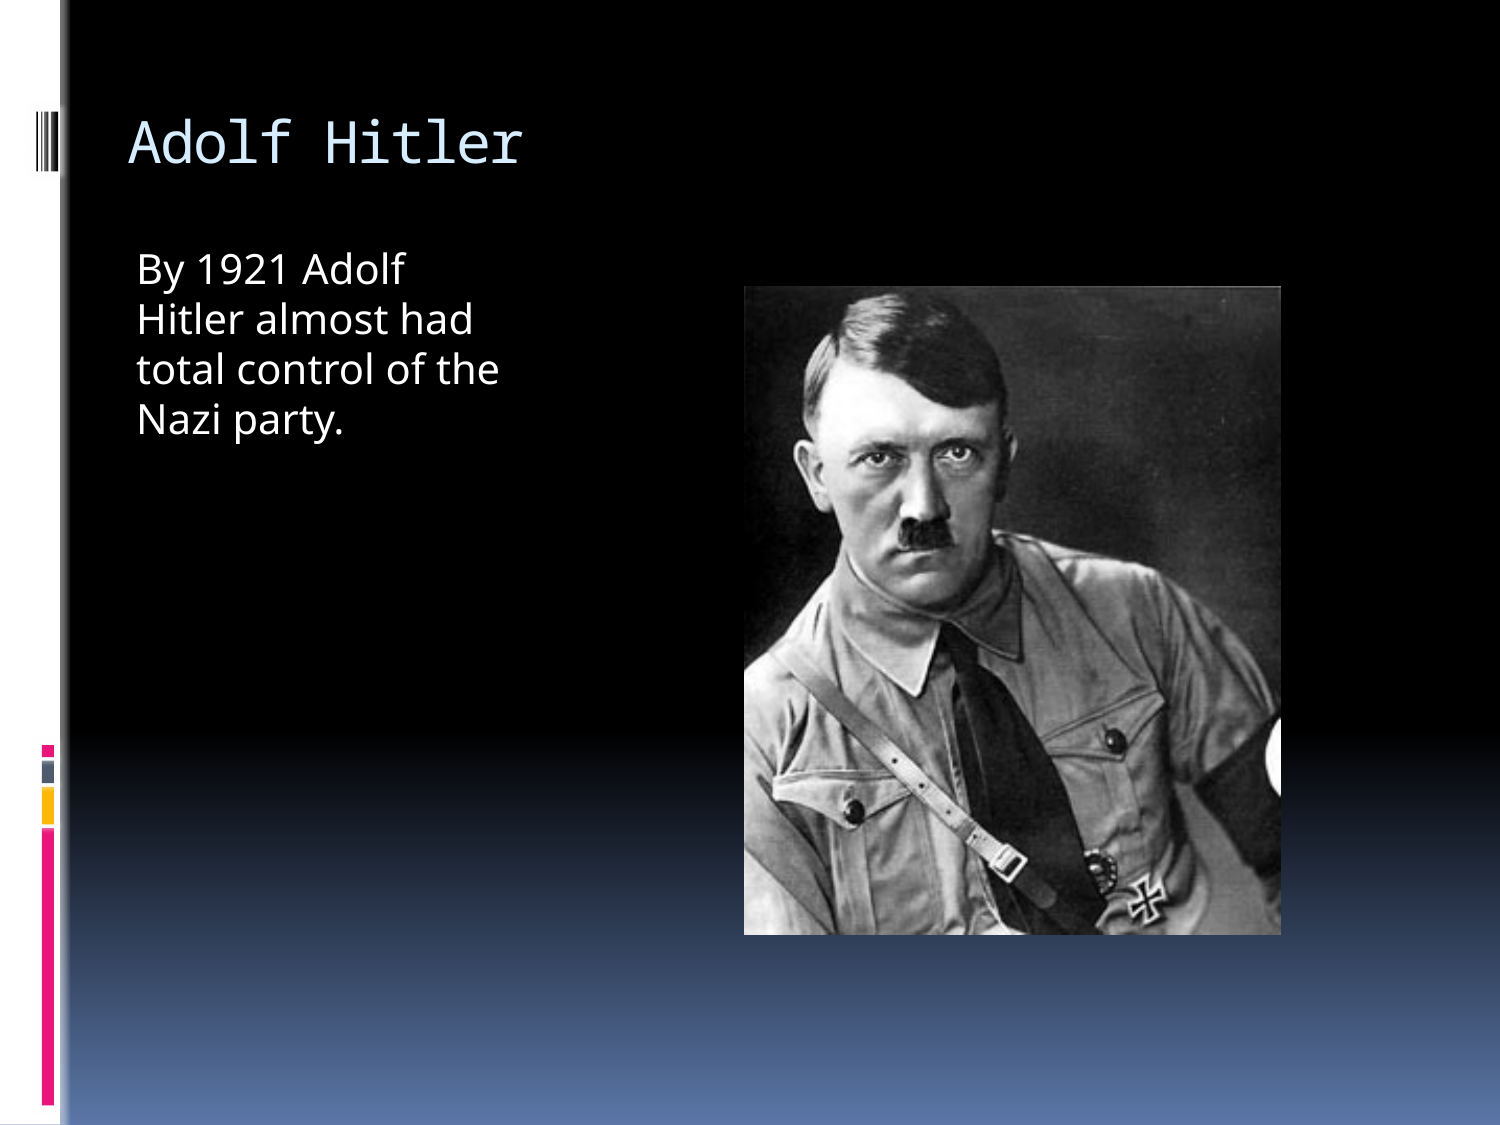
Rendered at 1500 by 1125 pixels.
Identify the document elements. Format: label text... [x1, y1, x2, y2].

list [744, 286, 1281, 935]
list By 1921 Adolf Hitler almost had total control of the Nazi party. [112, 235, 525, 986]
title Adolf Hitler [112, 44, 1463, 236]
